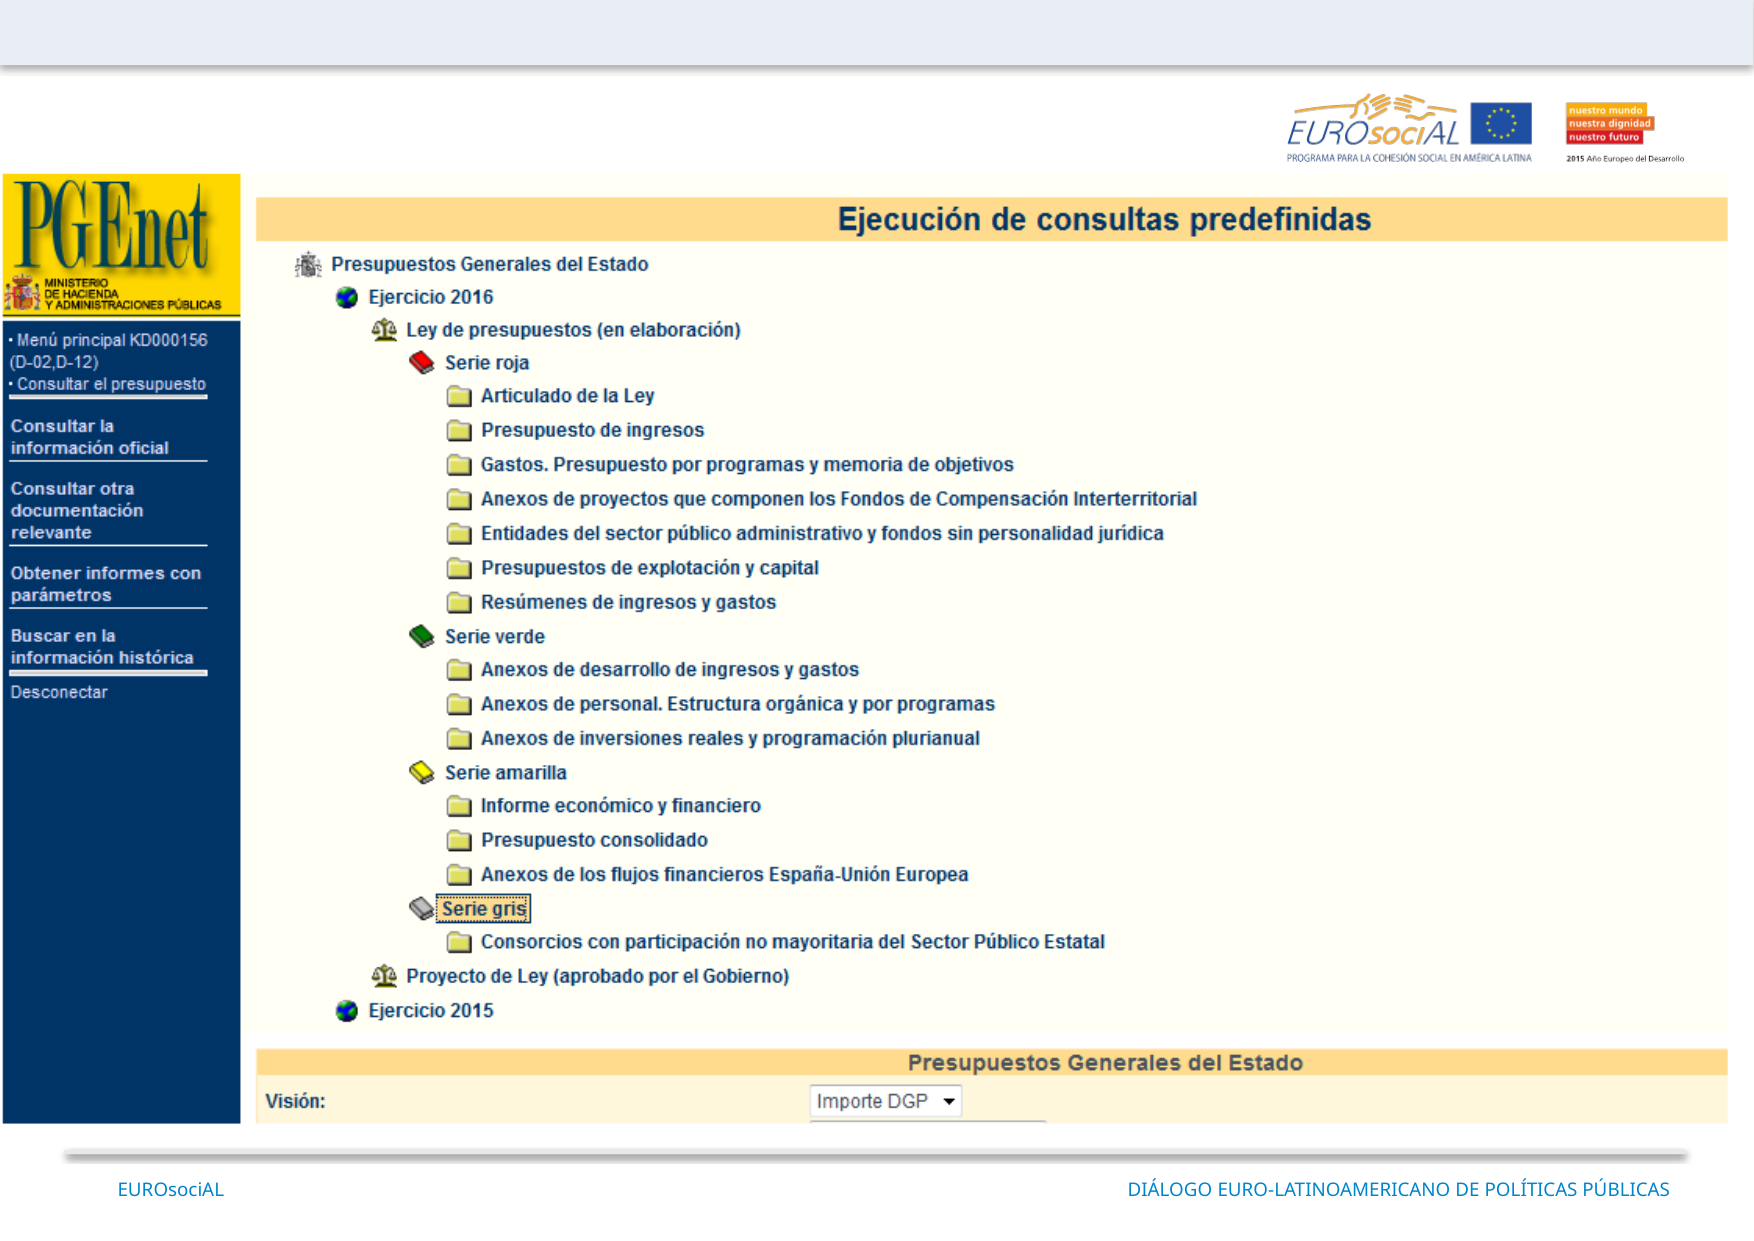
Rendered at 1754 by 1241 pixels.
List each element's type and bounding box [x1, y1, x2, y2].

picture [0, 88, 1728, 1127]
